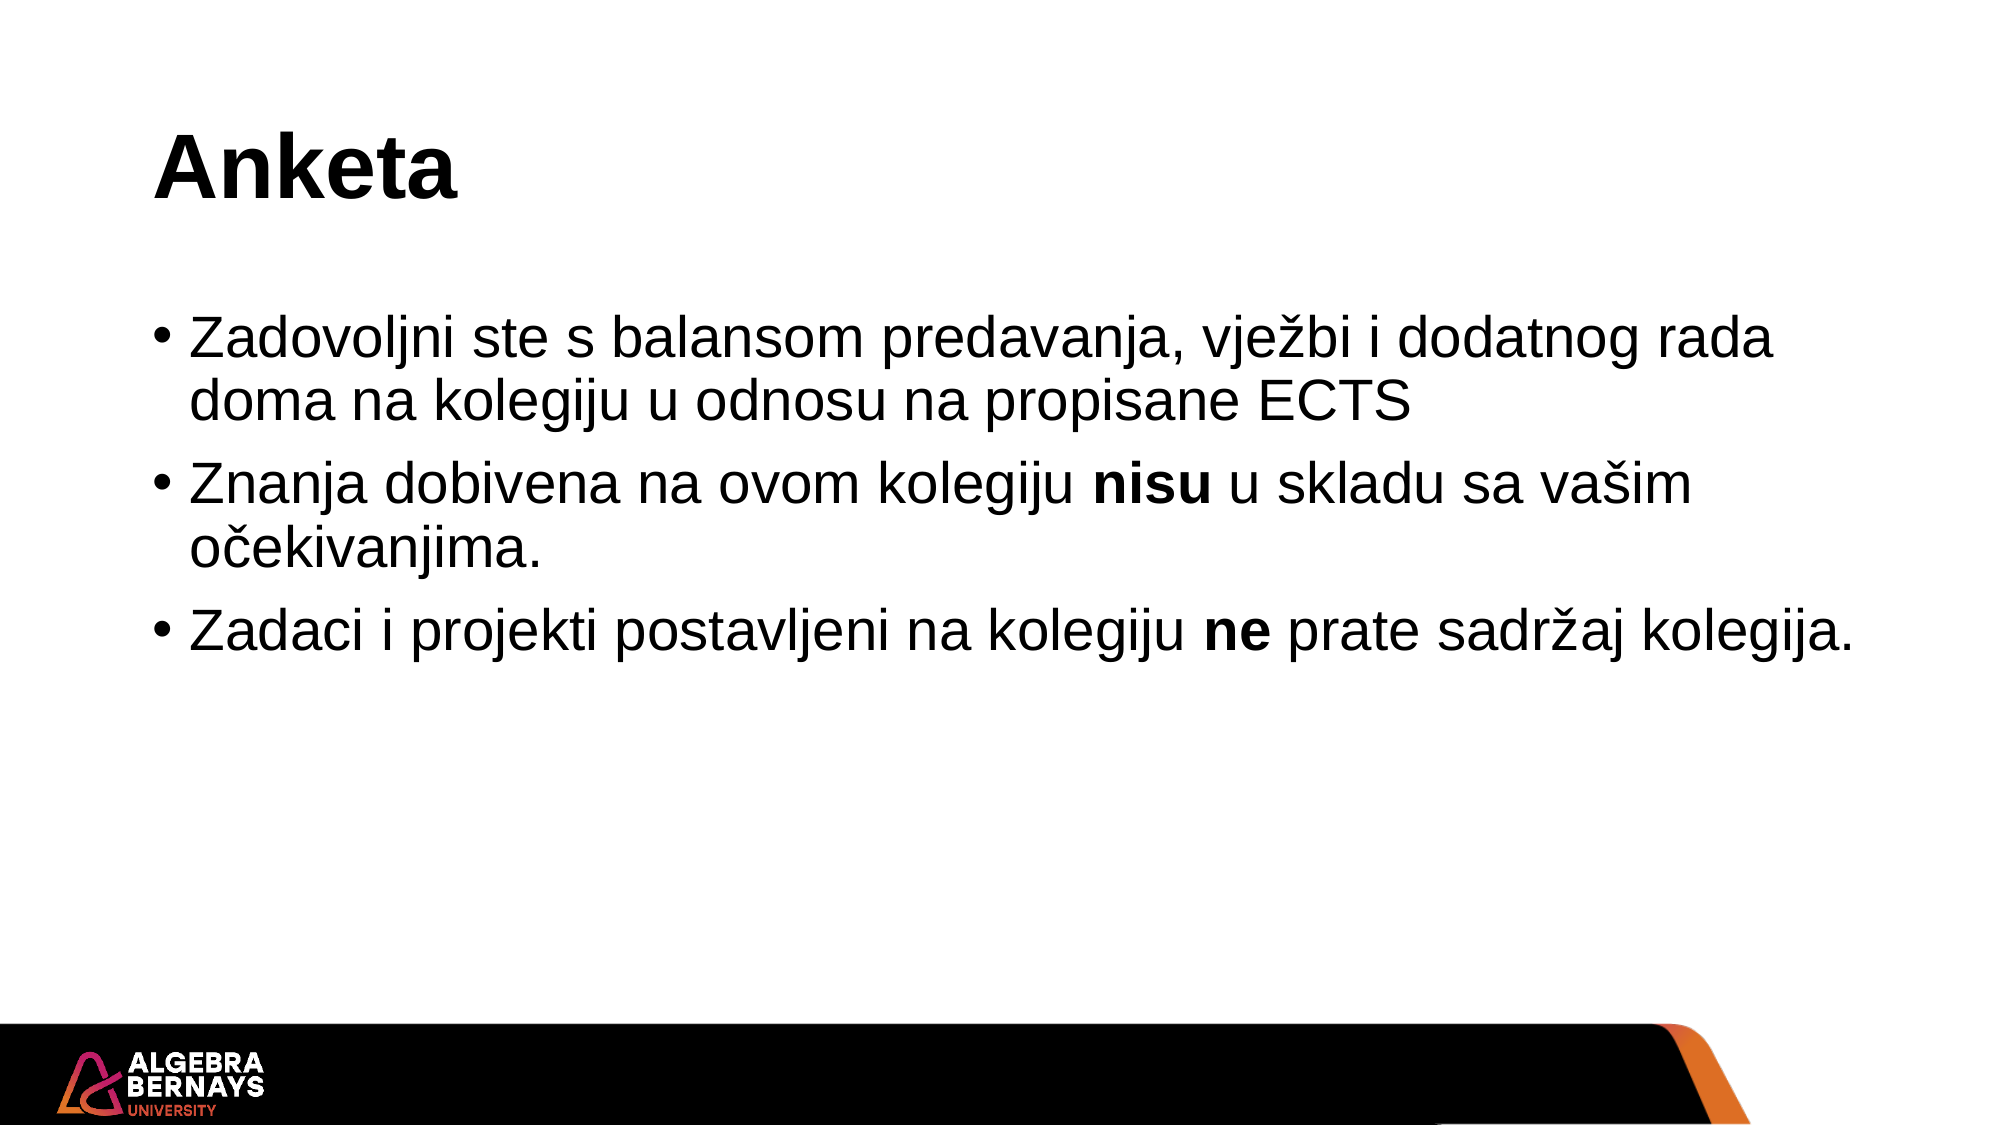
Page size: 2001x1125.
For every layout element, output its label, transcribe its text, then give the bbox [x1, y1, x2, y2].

picture [0, 1023, 1958, 1125]
list Zadovoljni ste s balansom predavanja, vježbi i dodatnog rada doma na kolegiju u odnosu na propisane ECTS Znanja dobivena na ovom kolegiju nisu u skladu sa vašim očekivanjima. Zadaci i projekti postavljeni na kolegiju ne prate sadržaj kolegija. [137, 299, 1926, 1014]
title Anketa [137, 59, 1863, 278]
